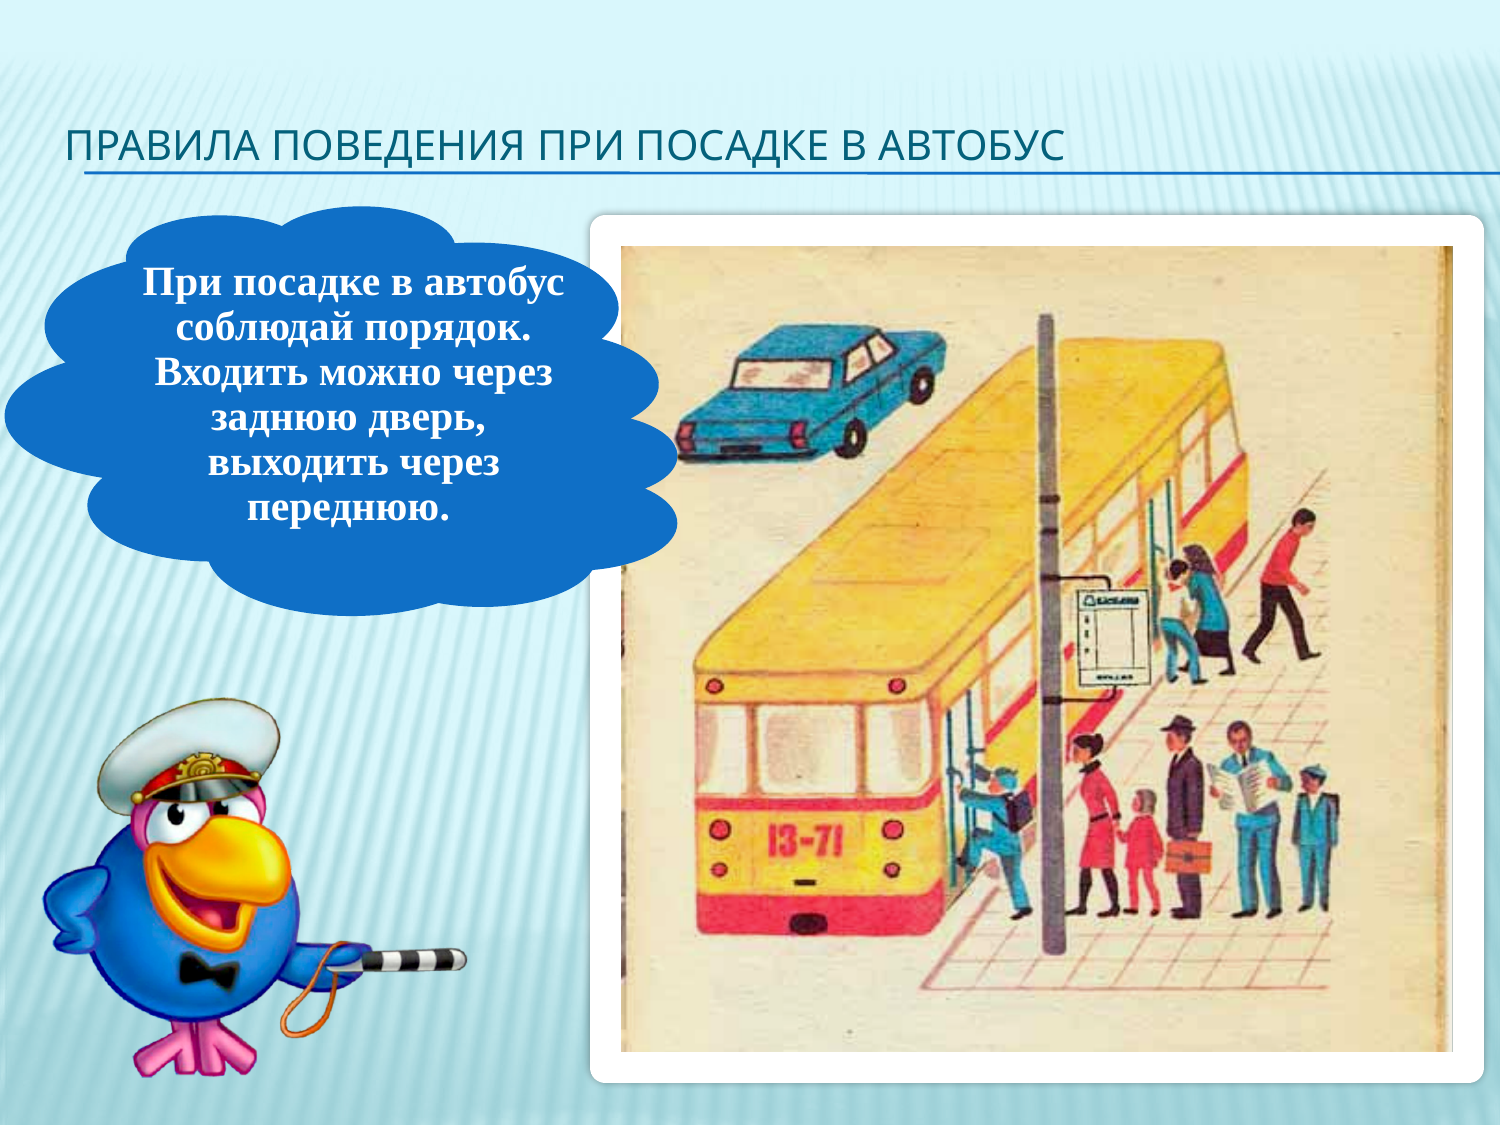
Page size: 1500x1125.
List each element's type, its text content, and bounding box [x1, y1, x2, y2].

title Правила поведения при посадке в автобус [50, 75, 1475, 213]
picture [620, 245, 1453, 1053]
picture [32, 655, 483, 1091]
text_box При посадке в автобус соблюдай порядок. Входить можно через заднюю дверь, выходить через переднюю. [4, 206, 611, 617]
